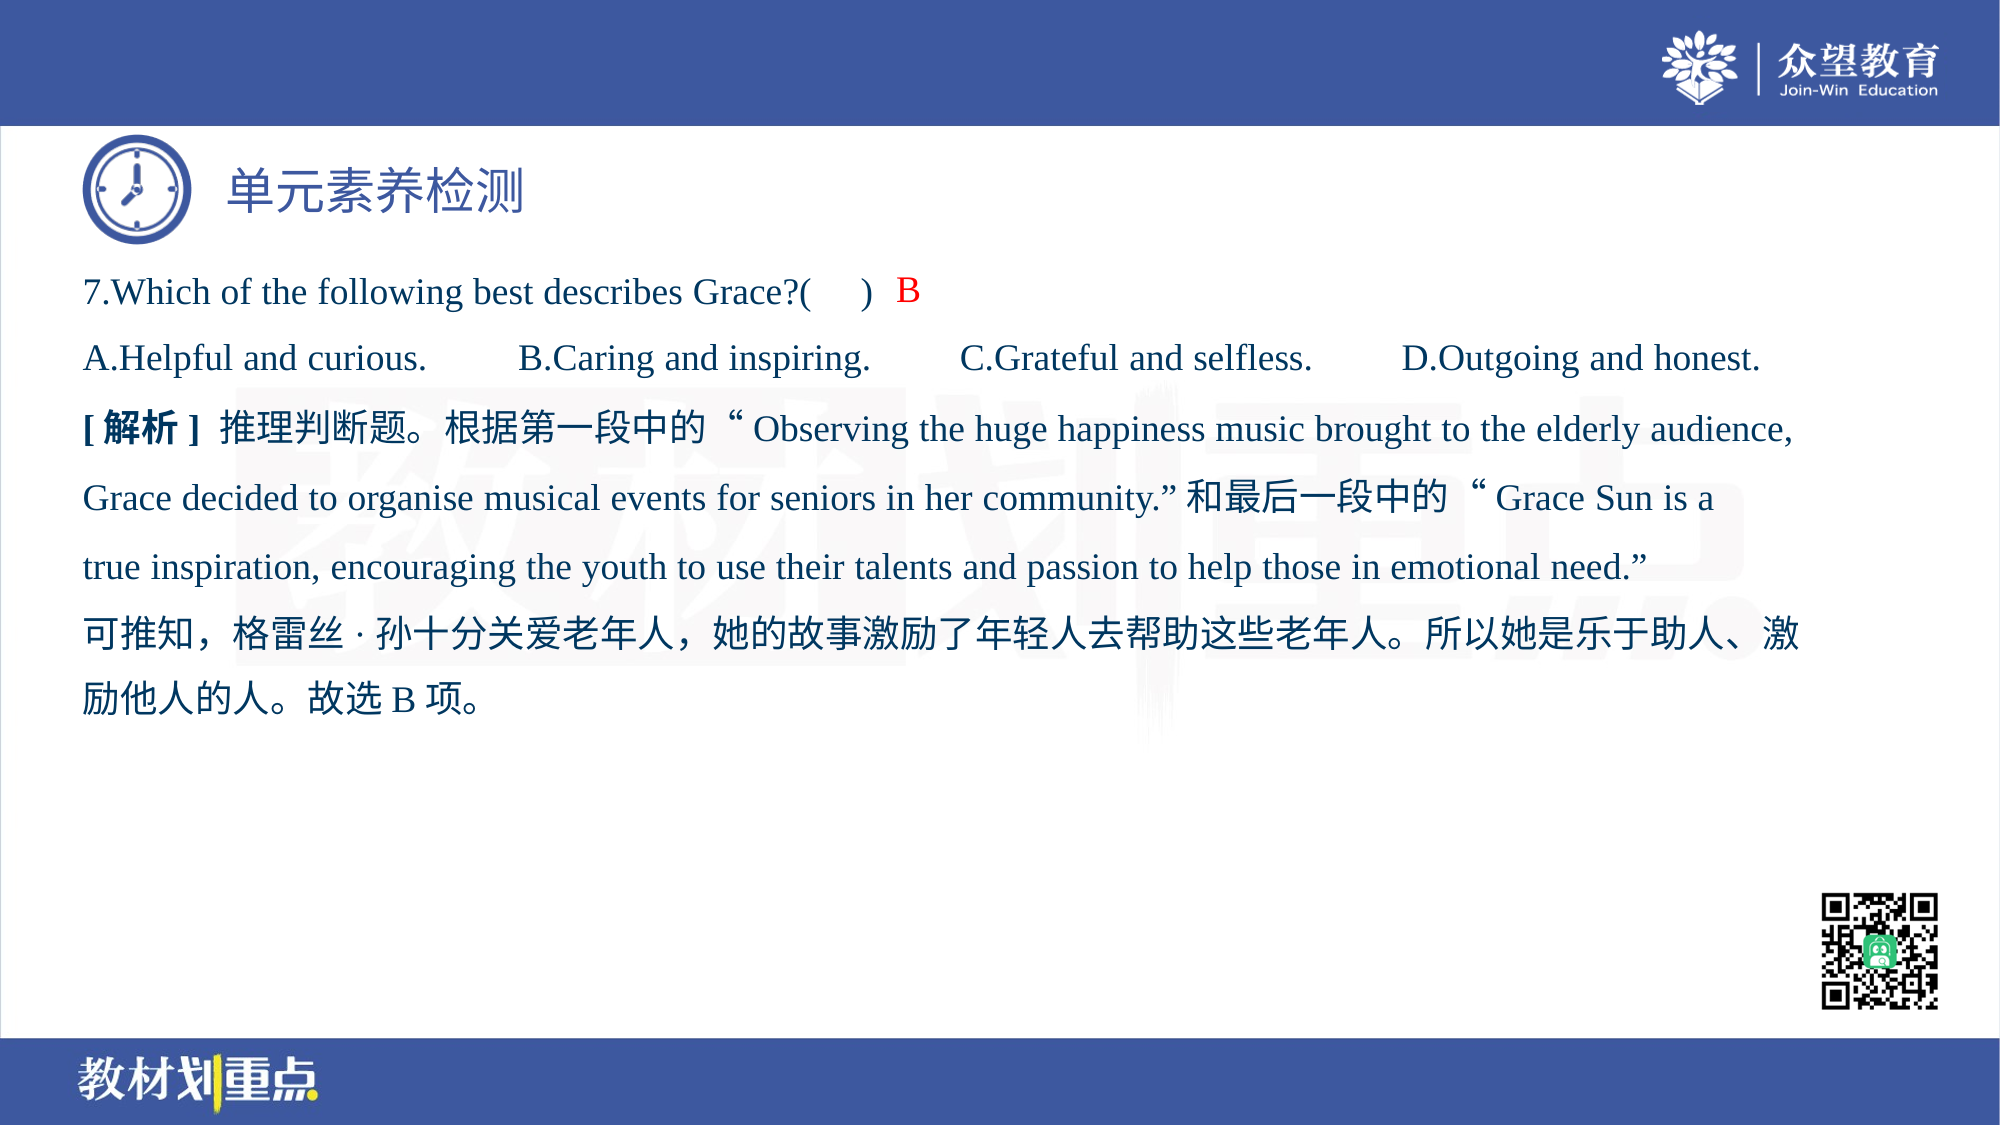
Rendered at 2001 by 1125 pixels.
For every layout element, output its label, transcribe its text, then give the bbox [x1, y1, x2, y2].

text_box A.Helpful and curious. B.Caring and inspiring. C.Grateful and selfless. D.Outgoing and honest. [82, 313, 1817, 371]
text_box B [882, 245, 935, 304]
text_box 7.Which of the following best describes Grace?( ) [82, 247, 1817, 306]
picture [0, 0, 2000, 1125]
text_box [解析] 推理判断题。根据第一段中的“Observing the huge happiness music brought to the elderly audience, Grace decided to organise musical events for seniors in her community.”和最后一段中的“Grace Sun is a true inspiration, encouraging the youth to use their talents and passion to help those in emotional need.” 可推知，格雷丝·孙十分关爱老年人，她的故事激励了年轻人去帮助这些老年人。所以她是乐于助人、激 励他人的人。故选B项。 [82, 380, 1817, 714]
